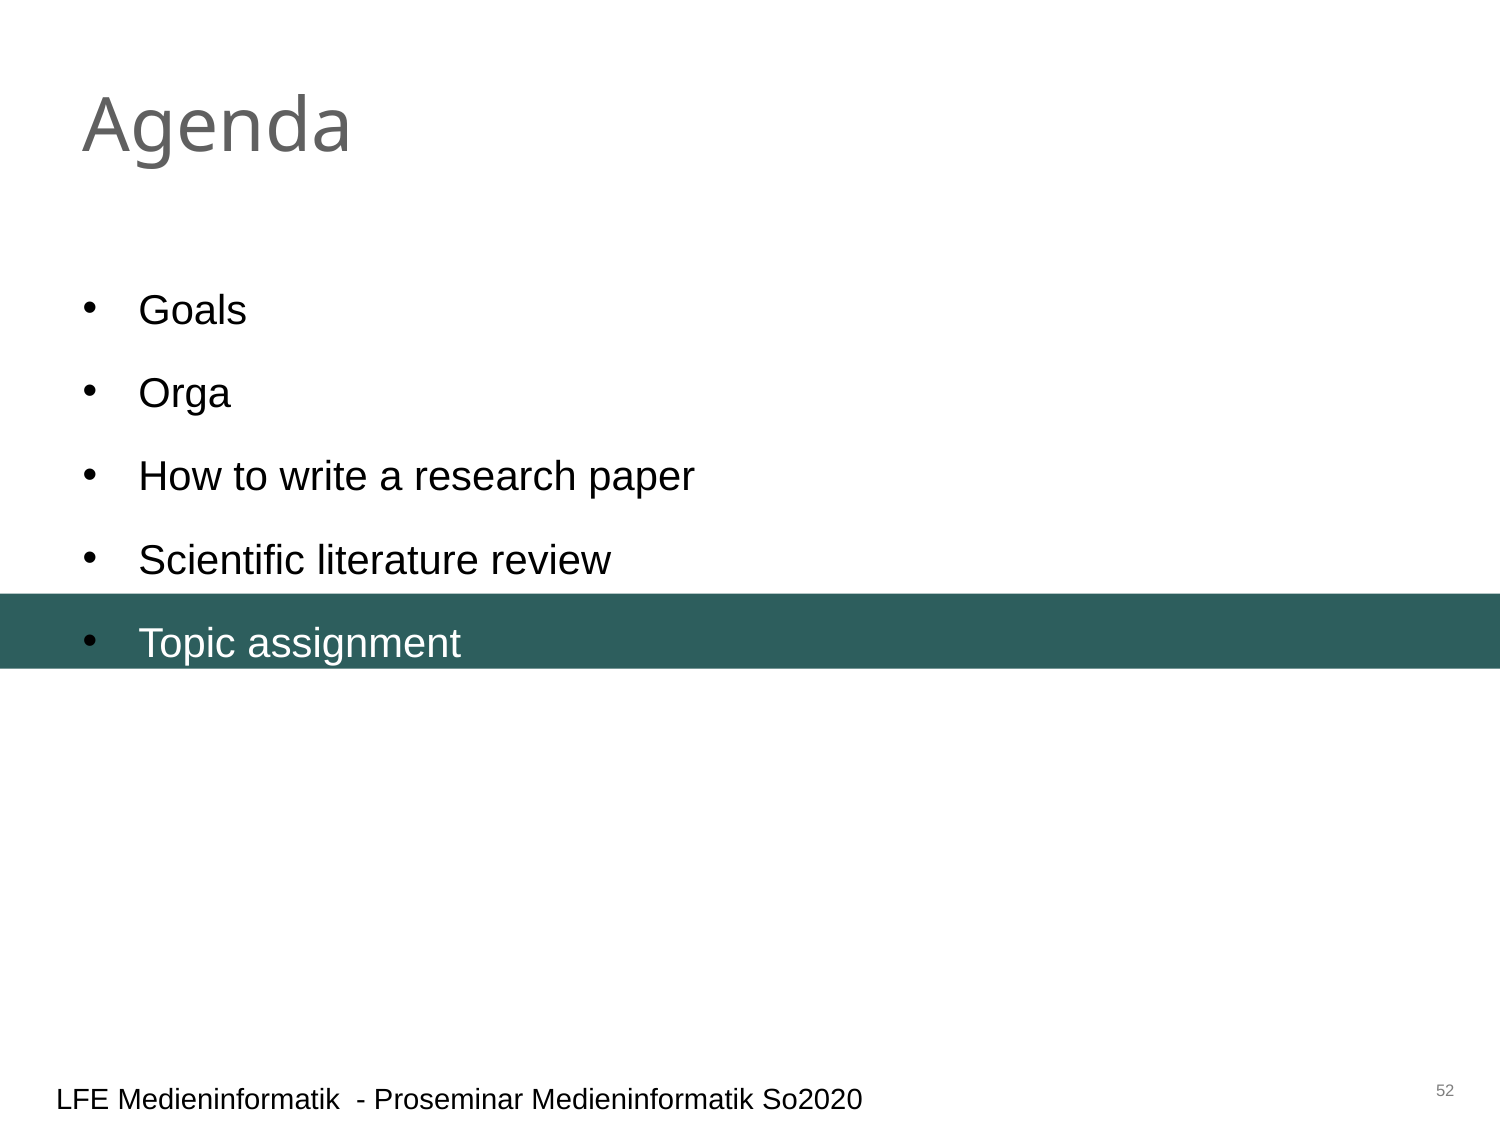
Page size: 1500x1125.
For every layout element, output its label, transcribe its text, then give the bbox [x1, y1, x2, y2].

text_box [1425, 593, 1500, 669]
text_box Agenda [74, 28, 1425, 216]
text_box Goals Orga How to write a research paper Scientific literature review Topic assignment [74, 249, 1425, 1005]
text_box 52 [1362, 1072, 1463, 1108]
text_box [0, 593, 74, 669]
